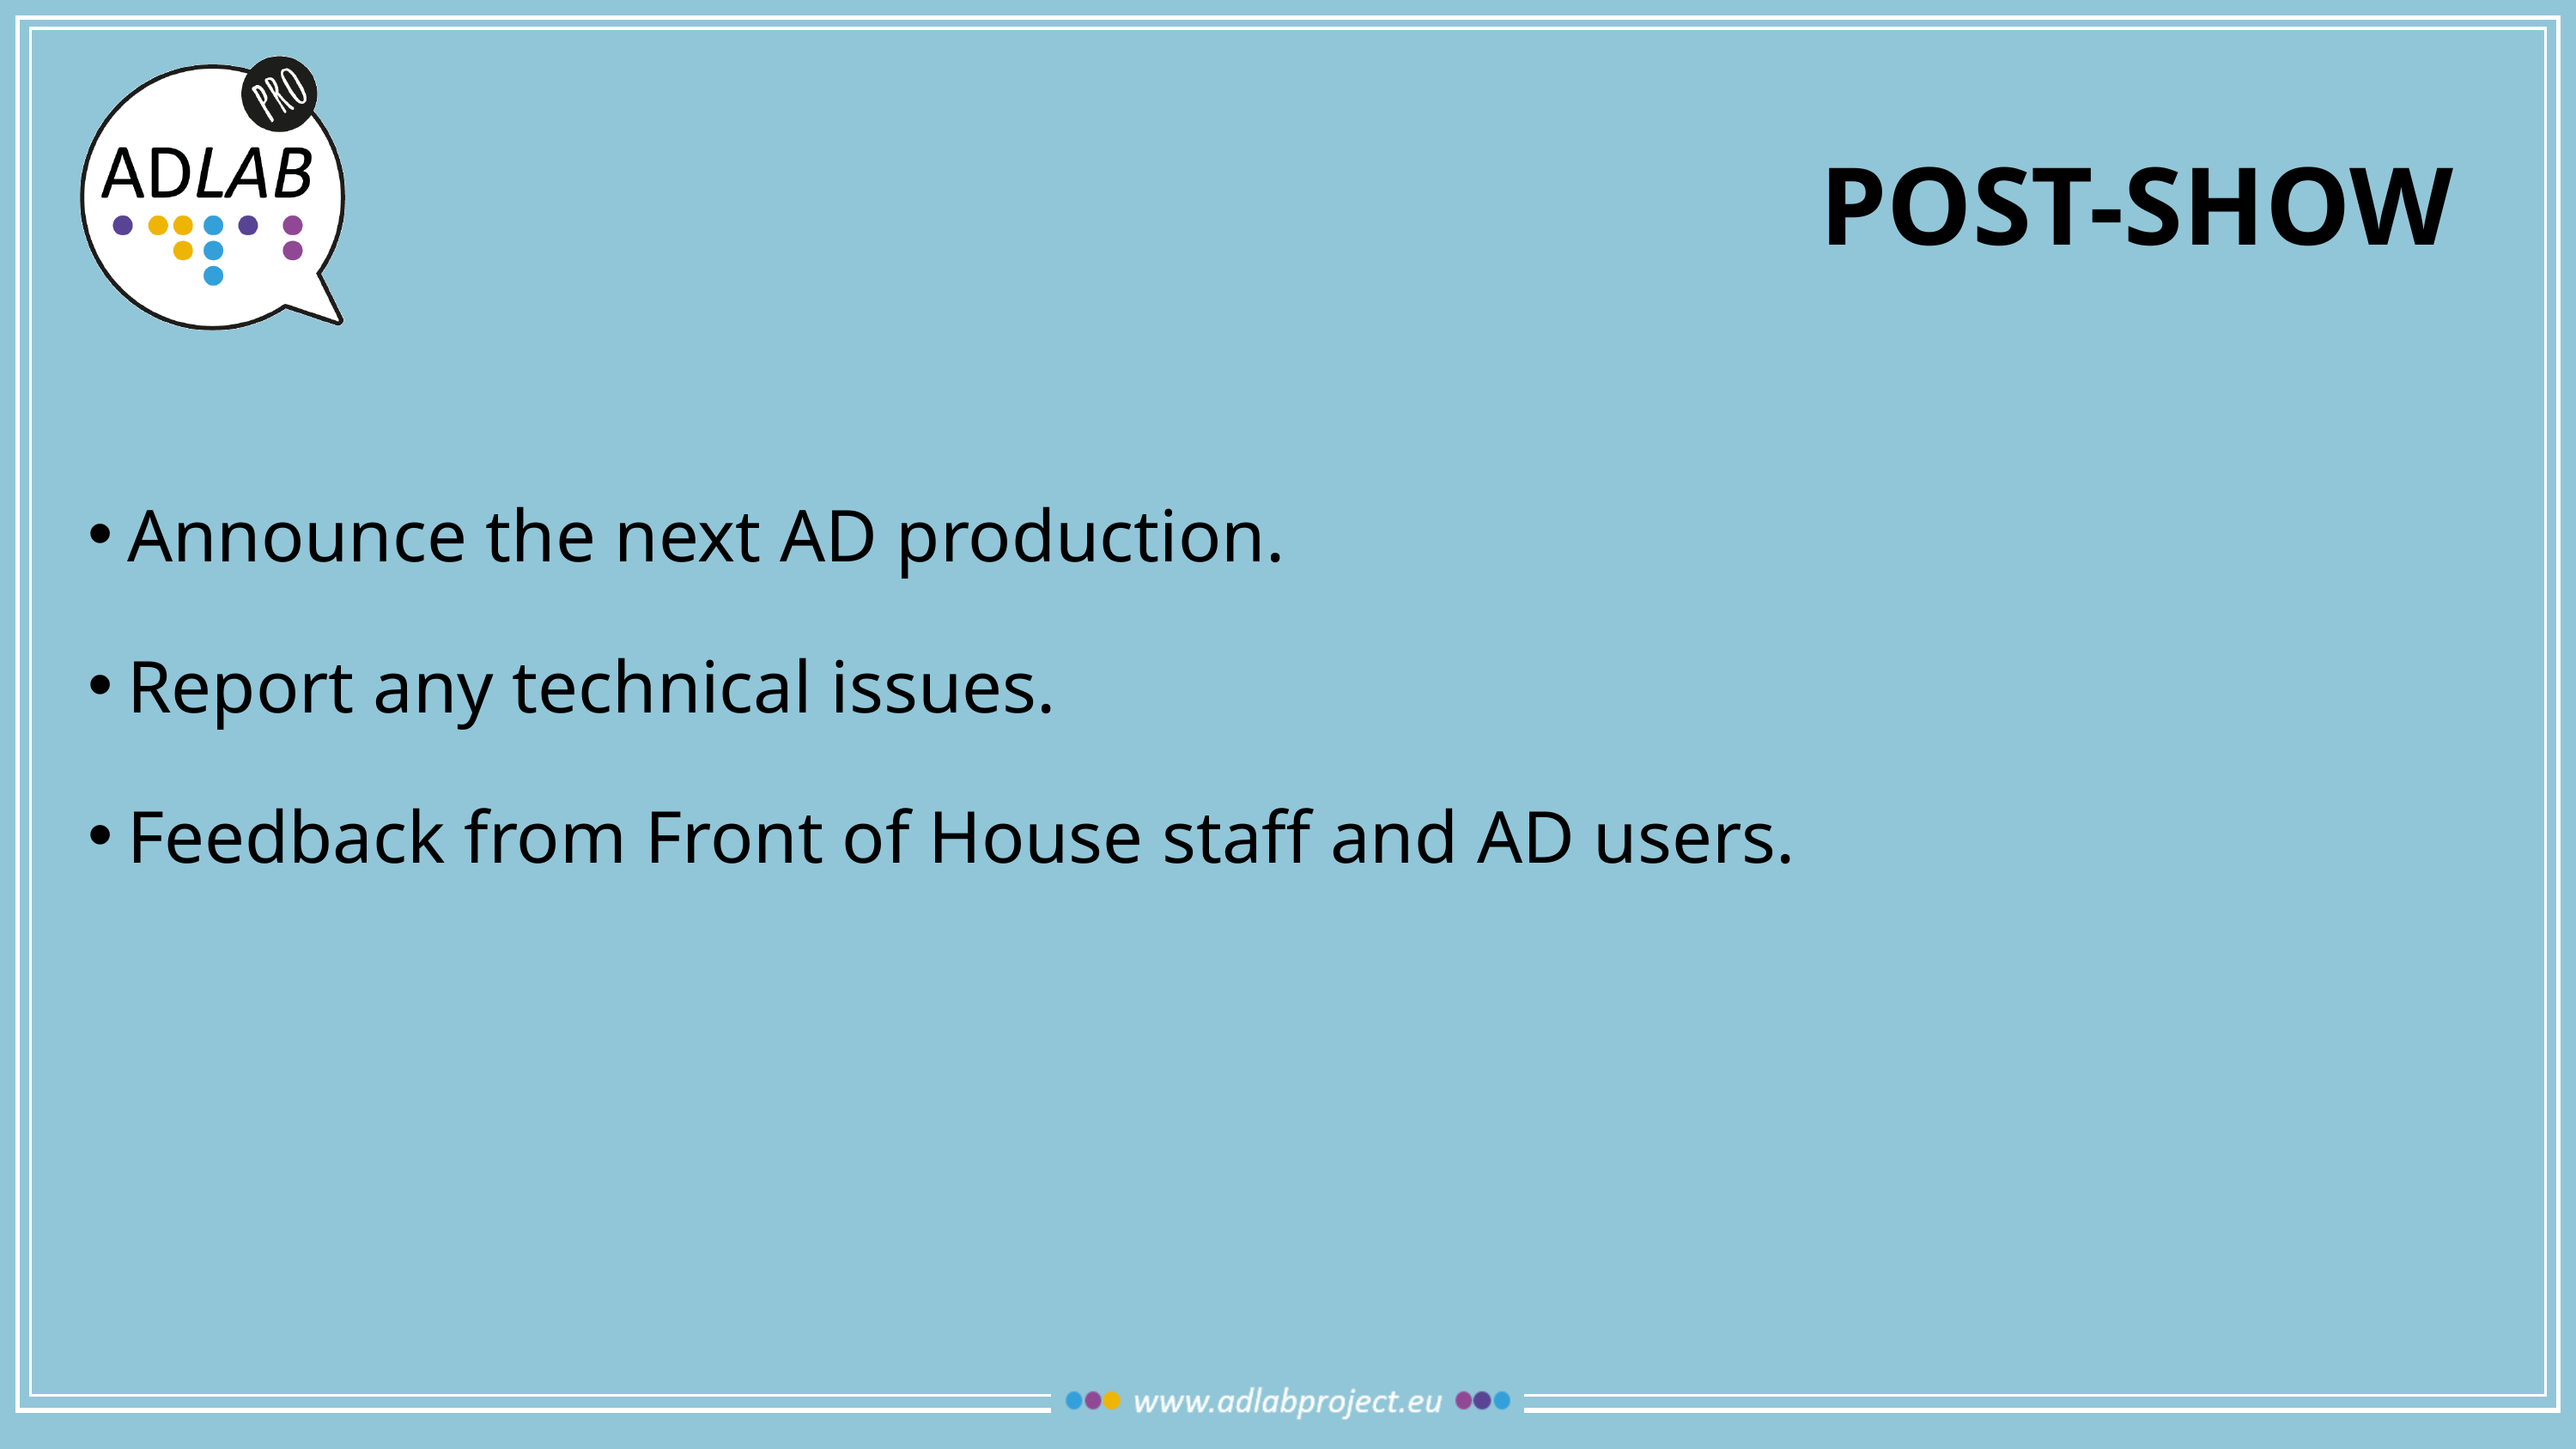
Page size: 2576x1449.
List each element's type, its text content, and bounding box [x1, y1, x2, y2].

picture [1051, 1378, 1524, 1429]
title Post-show [384, 70, 2467, 351]
picture [72, 49, 353, 330]
list Announce the next AD production. Report any technical issues. Feedback from Front of House staff and AD users. [75, 440, 2501, 1122]
